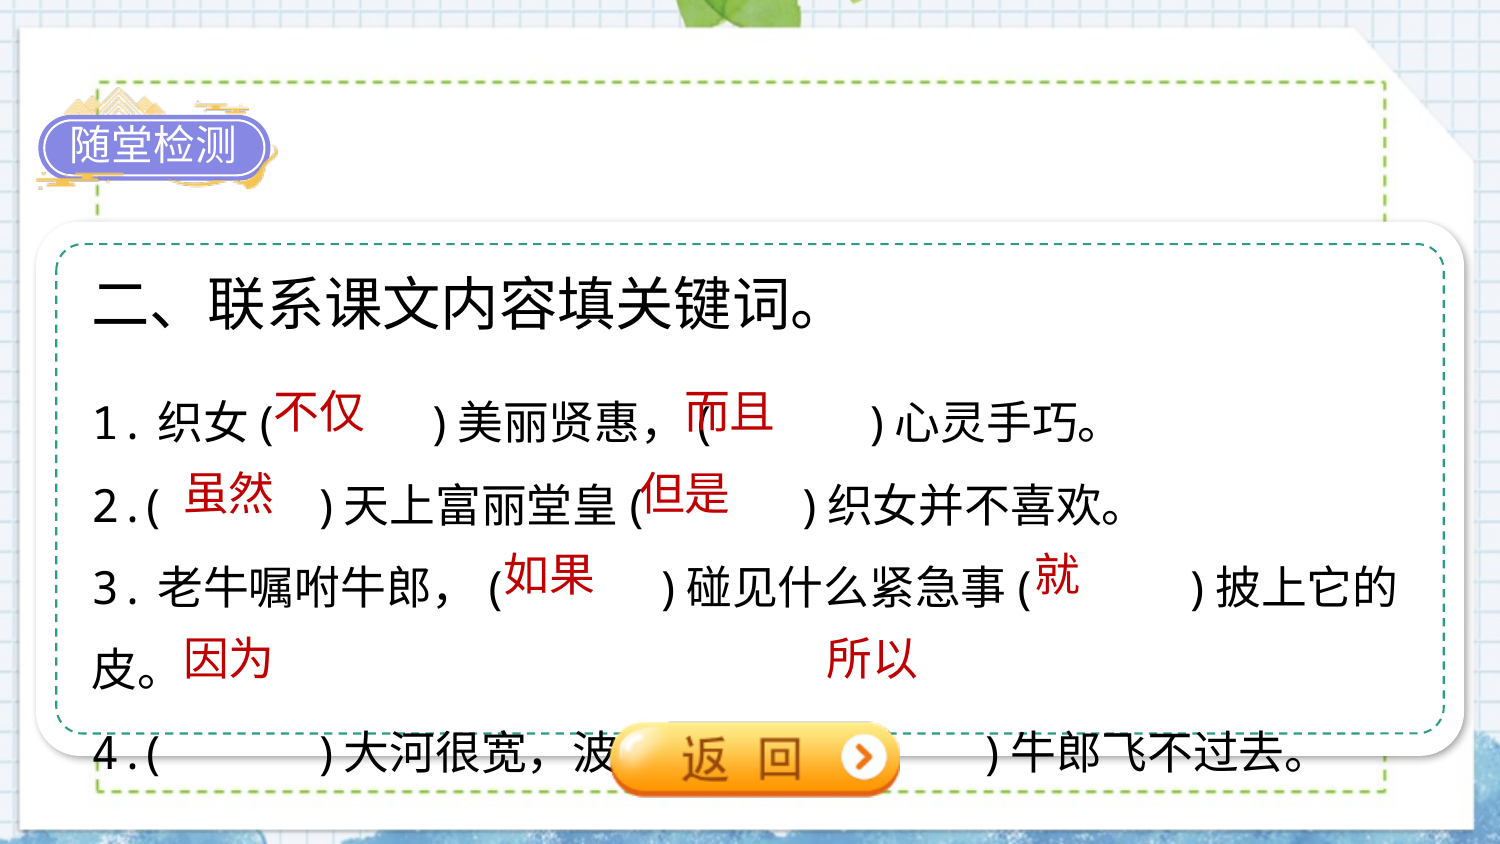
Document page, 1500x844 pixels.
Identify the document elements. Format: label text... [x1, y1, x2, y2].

text_box [34, 220, 1466, 757]
text_box 1.织女( )美丽贤惠，( )心灵手巧。 2.( )天上富丽堂皇( )织女并不喜欢。 3.老牛嘱咐牛郎，( )碰见什么紧急事( )披上它的皮。 4.( )大河很宽，波浪很大，( )牛郎飞不过去。 [76, 358, 1435, 786]
text_box 因为 [164, 621, 294, 692]
text_box [55, 243, 1445, 733]
text_box 而且 [658, 374, 801, 445]
text_box 所以 [807, 621, 937, 692]
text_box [36, 87, 278, 190]
text_box 如果 [484, 537, 615, 608]
text_box 就 [1009, 537, 1105, 608]
text_box 不仅 [248, 374, 391, 445]
text_box 虽然 [164, 457, 294, 527]
text_box 但是 [620, 457, 750, 527]
picture [0, 0, 1500, 844]
